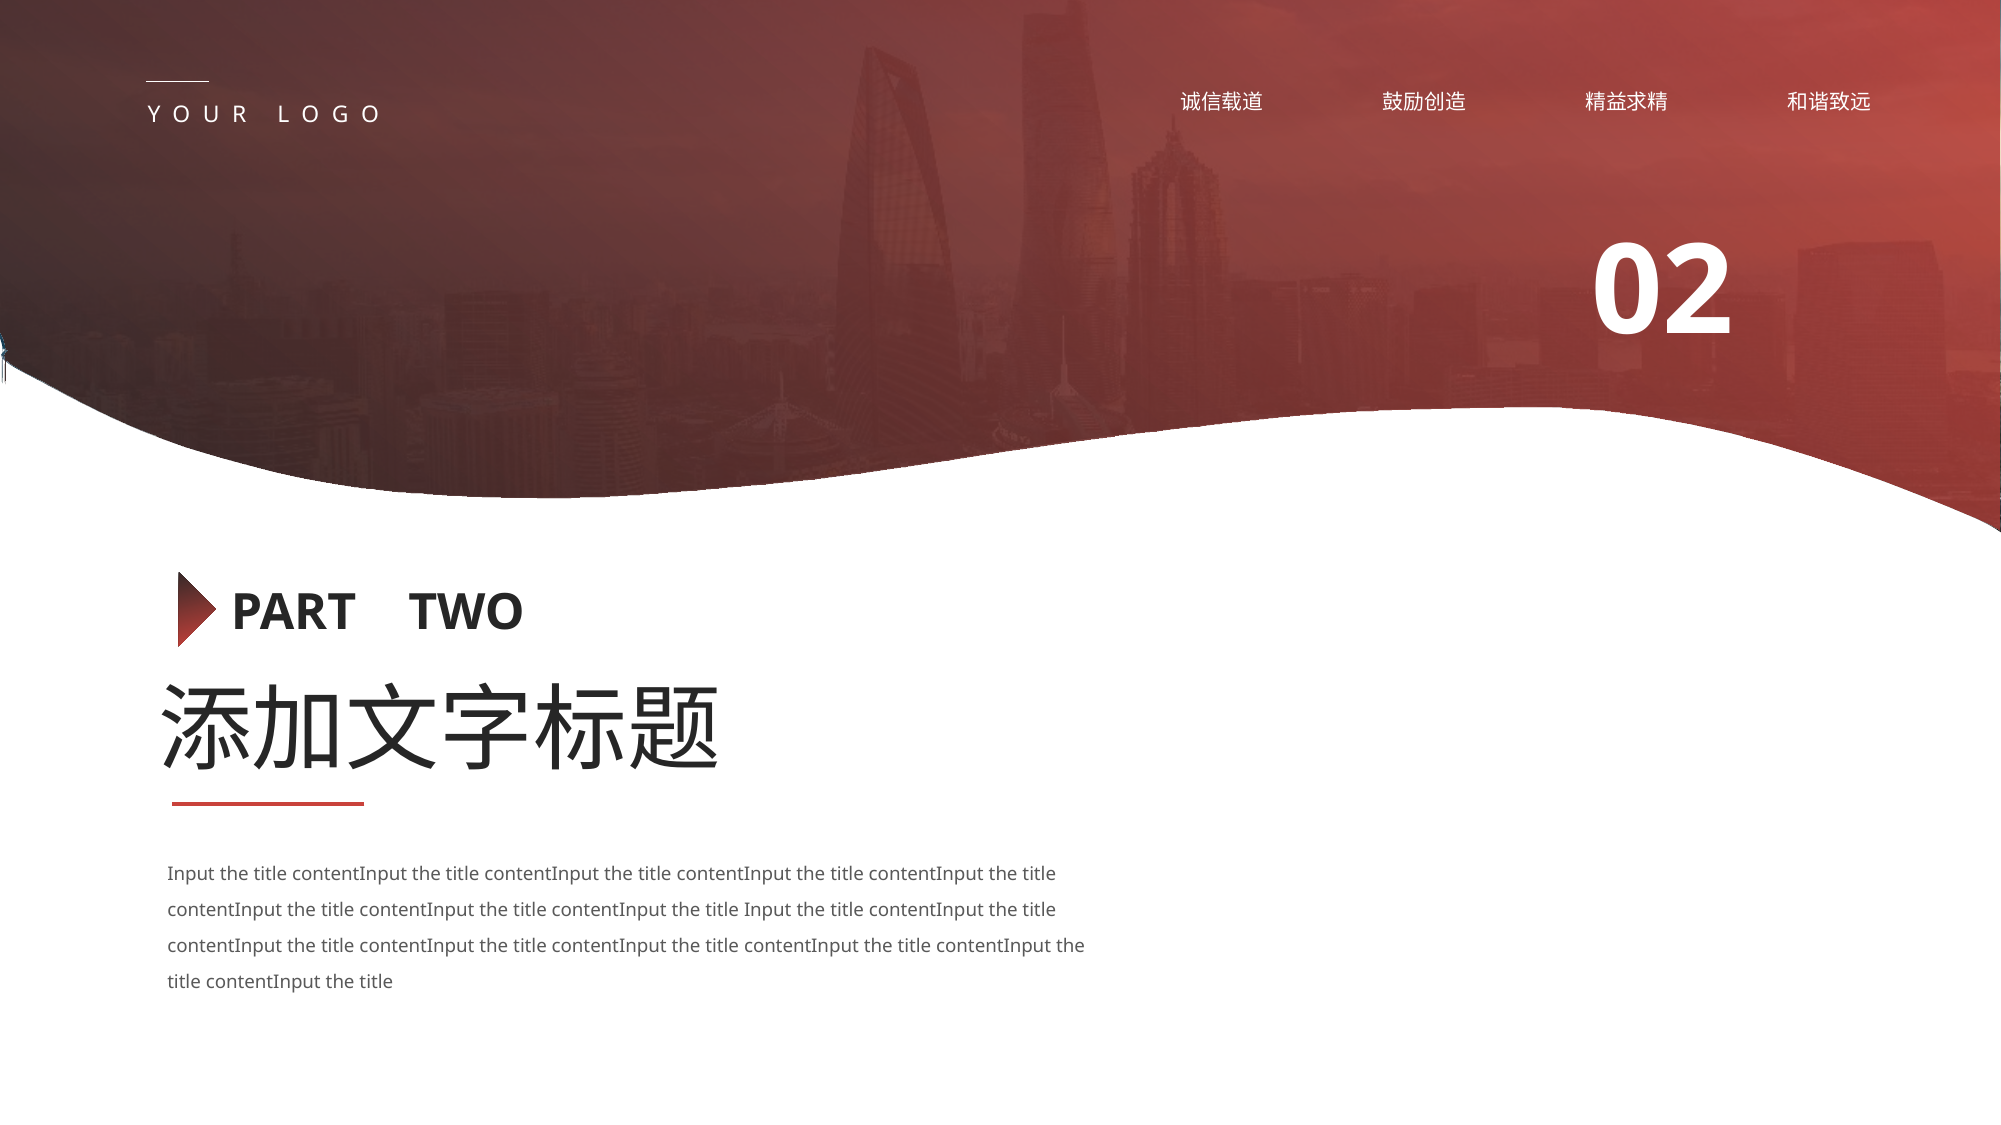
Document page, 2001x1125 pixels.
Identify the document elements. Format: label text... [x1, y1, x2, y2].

text_box 添加文字标题 [143, 661, 800, 789]
text_box Input the title contentInput the title contentInput the title contentInput the title contentInput the title contentInput the title contentInput the title contentInput the title Input the title contentInput the title contentInput the title contentInput the title contentInput the title contentInput the title contentInput the title contentInput the title [152, 841, 1134, 1036]
text_box [0, 338, 4, 384]
text_box 精益求精 [1570, 81, 1756, 121]
text_box 鼓励创造 [1368, 81, 1553, 121]
text_box 02 [1576, 201, 1750, 366]
text_box PART TWO [216, 572, 540, 647]
text_box 诚信载道 [1165, 81, 1350, 121]
text_box [0, 0, 2000, 532]
text_box YOUR LOGO [132, 92, 395, 135]
text_box [177, 569, 216, 649]
text_box 和谐致远 [1773, 81, 1958, 121]
